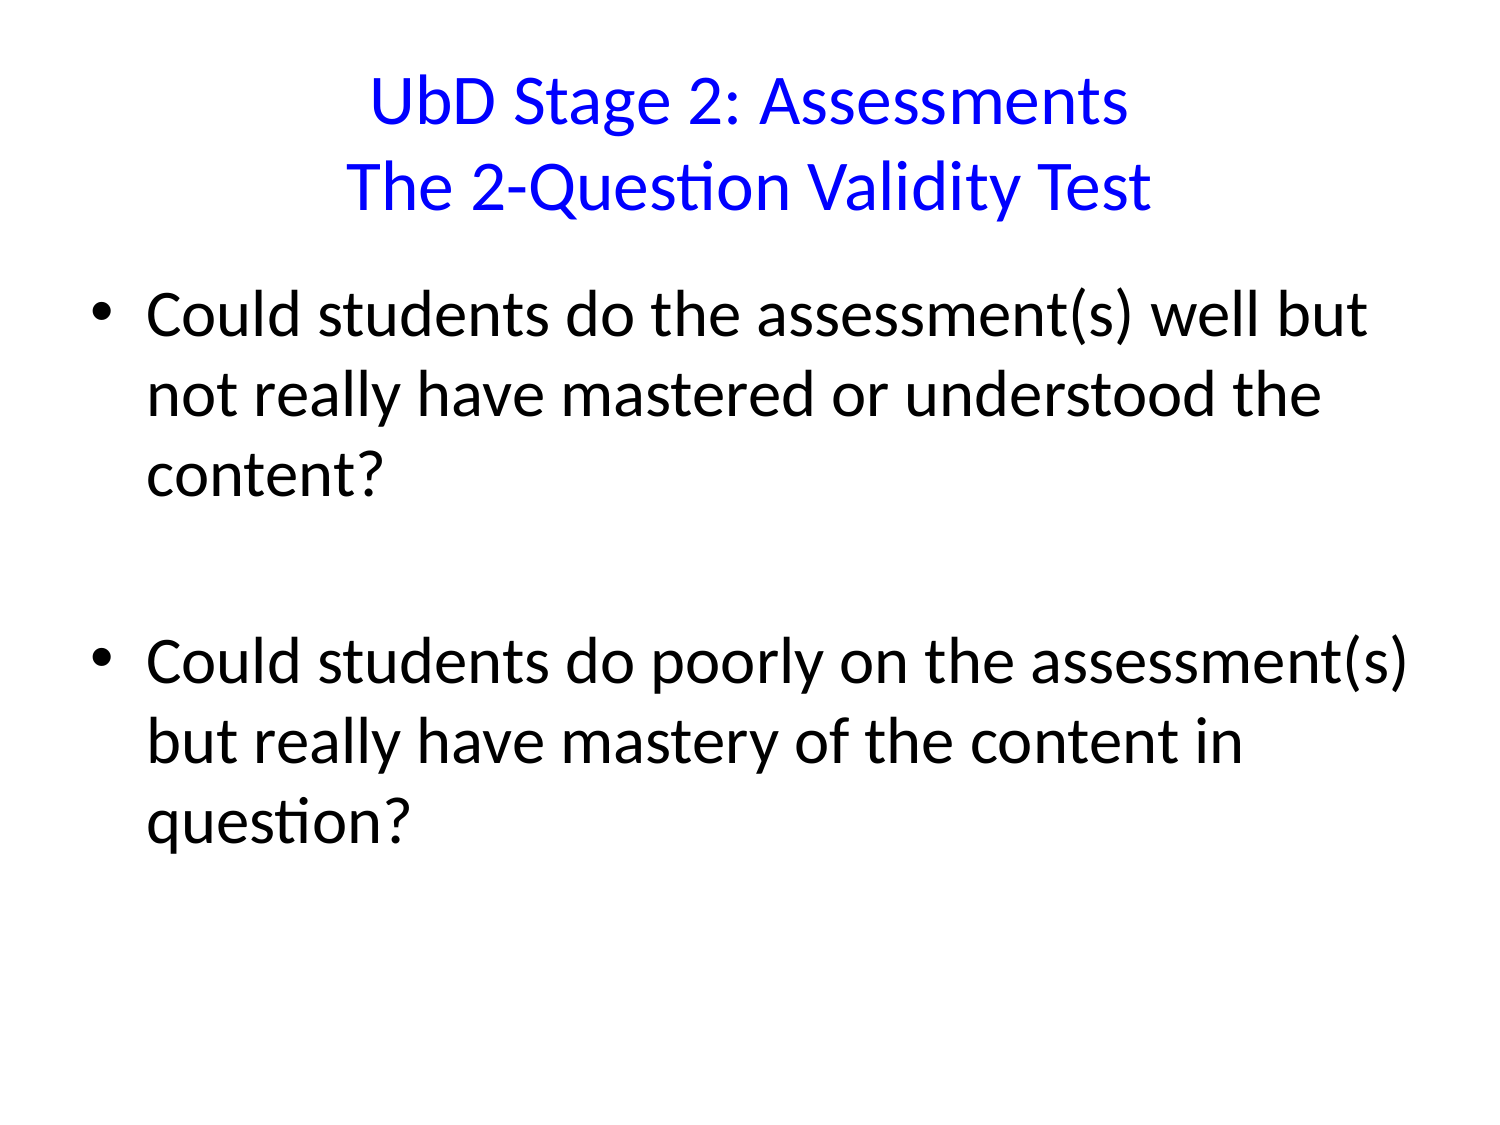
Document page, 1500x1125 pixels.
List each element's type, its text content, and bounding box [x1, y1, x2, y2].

title UbD Stage 2: Assessments The 2-Question Validity Test [75, 45, 1425, 233]
list Could students do the assessment(s) well but not really have mastered or understood the content? Could students do poorly on the assessment(s) but really have mastery of the content in question? [75, 262, 1452, 1005]
